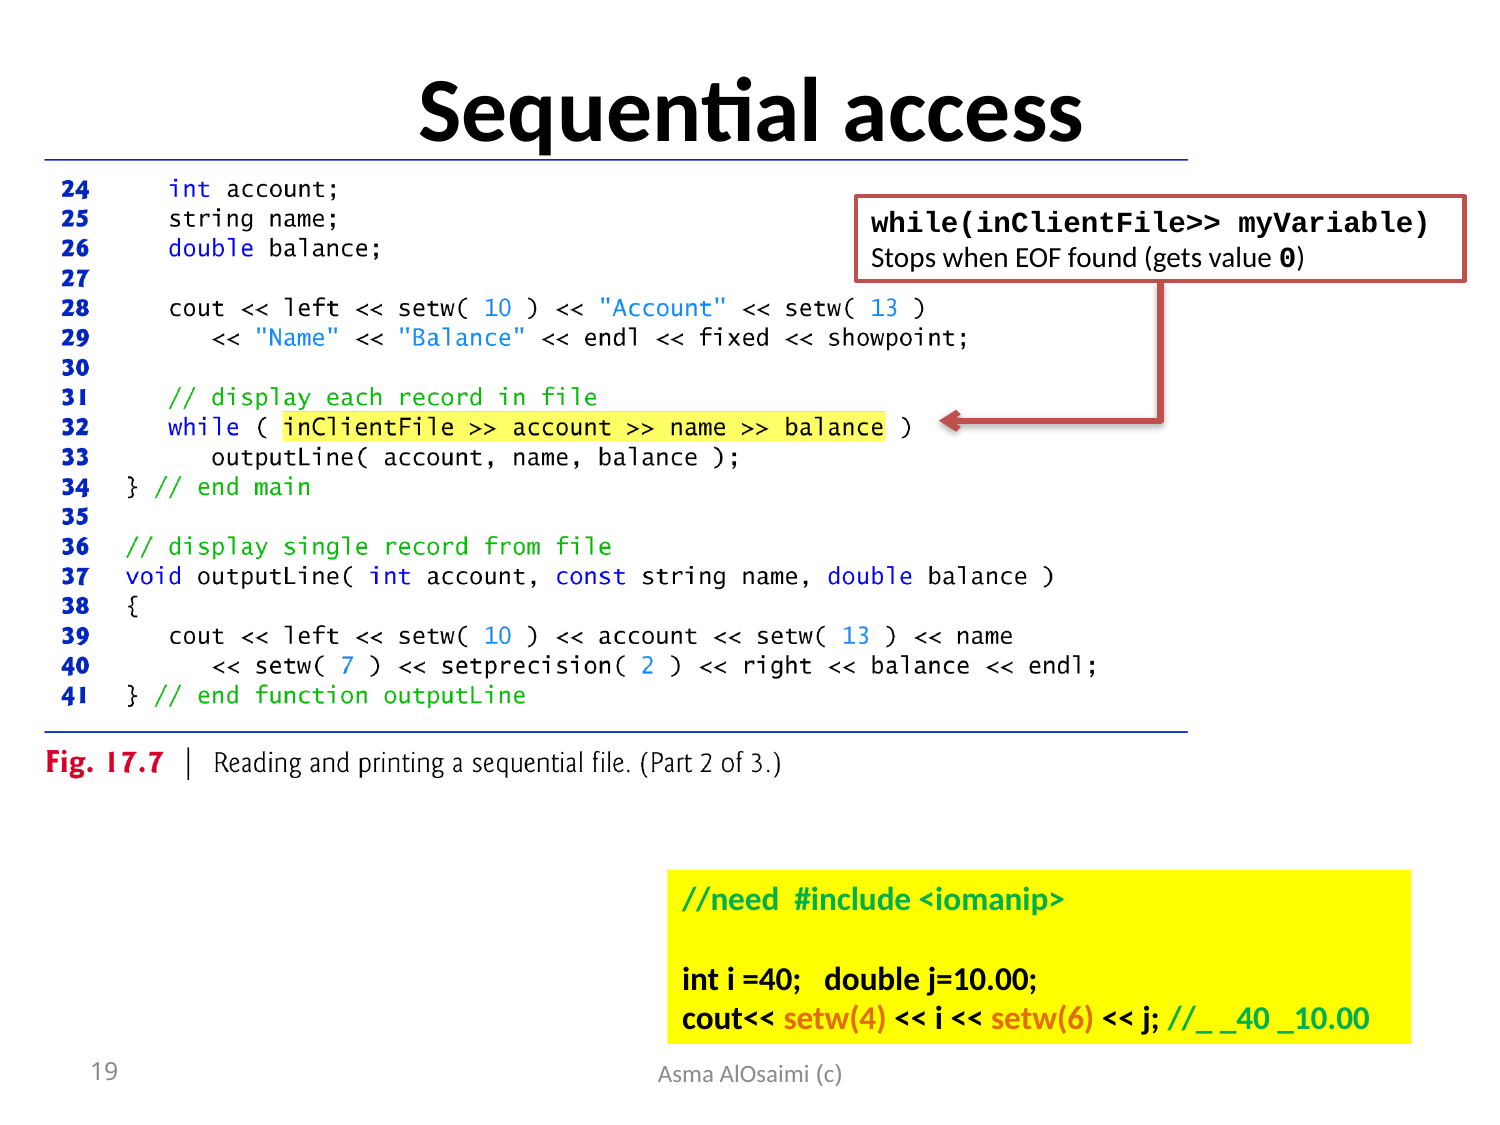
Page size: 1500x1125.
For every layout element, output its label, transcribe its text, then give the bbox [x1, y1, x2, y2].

text_box //need #include <iomanip> int i =40; double j=10.00; cout<< setw(4) << i << setw(6) << j; //_ _40 _10.00 [667, 1025, 1412, 1044]
picture [0, 106, 1500, 1018]
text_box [980, 240, 1120, 463]
slide_number 19 [75, 1042, 425, 1103]
text_box Sequential access [76, 42, 1427, 105]
footer (c) Asma AlOsaimi [512, 1042, 988, 1103]
